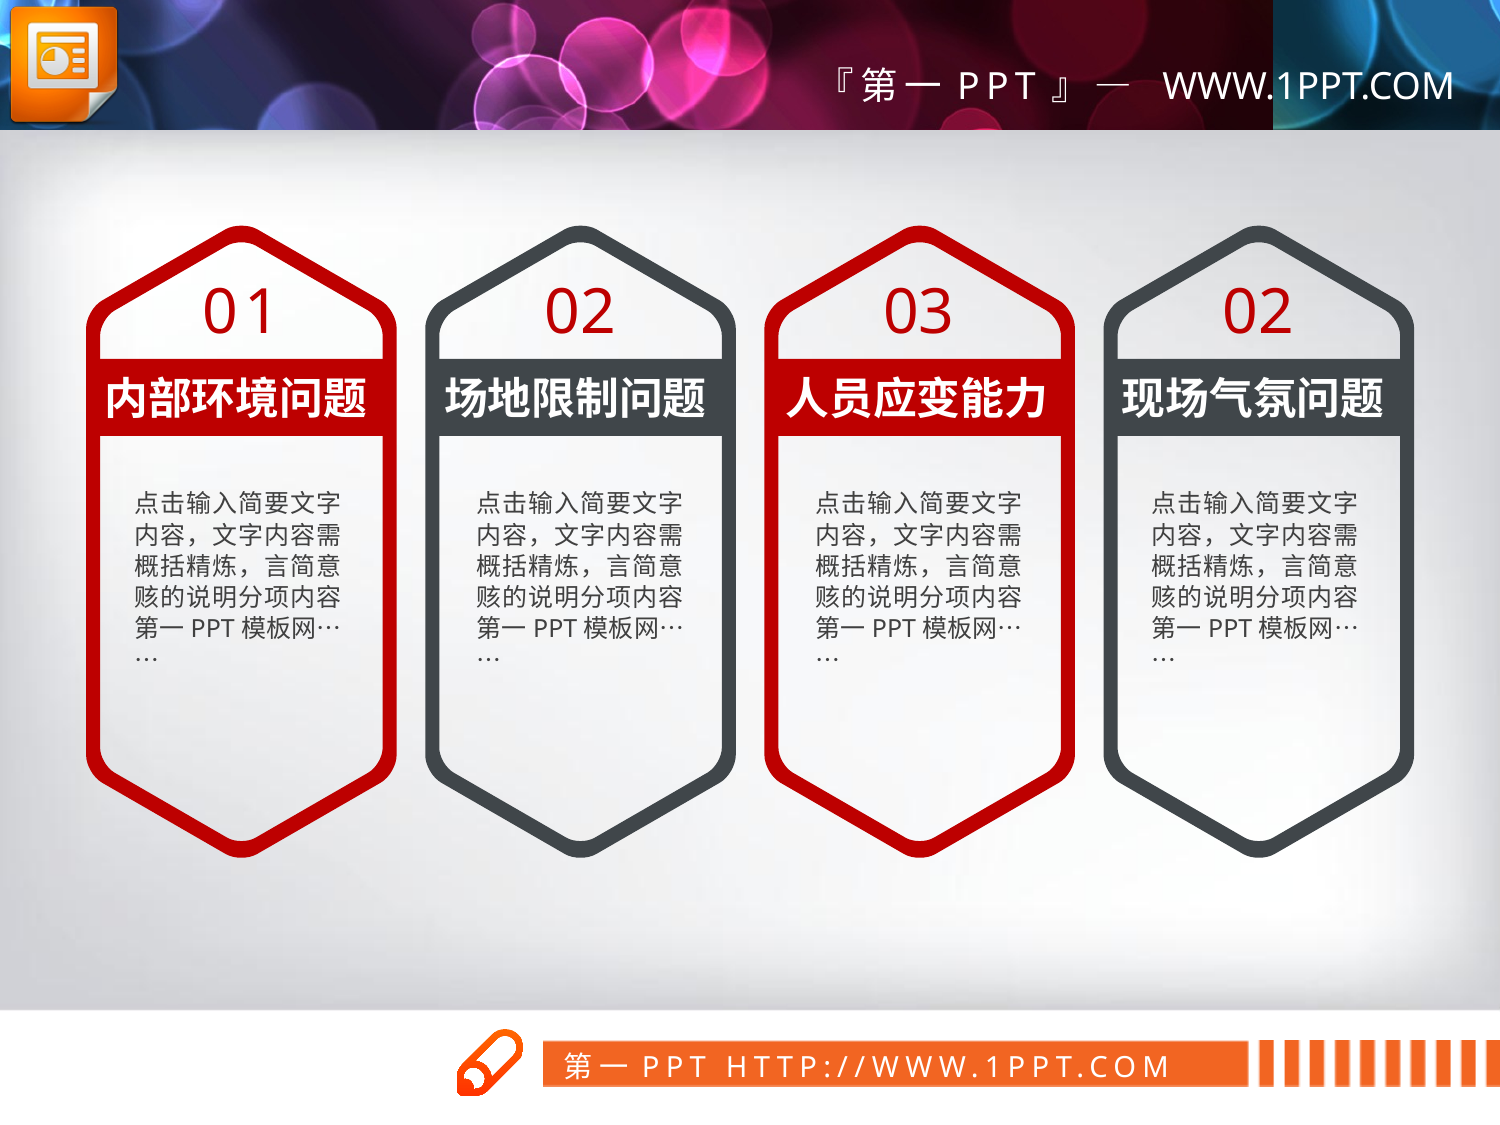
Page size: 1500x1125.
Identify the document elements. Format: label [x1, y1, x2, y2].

text_box [424, 225, 736, 858]
text_box [85, 225, 397, 858]
picture [543, 1040, 1500, 1087]
text_box [1103, 225, 1415, 858]
text_box [764, 225, 1076, 858]
picture [0, 0, 1500, 1012]
